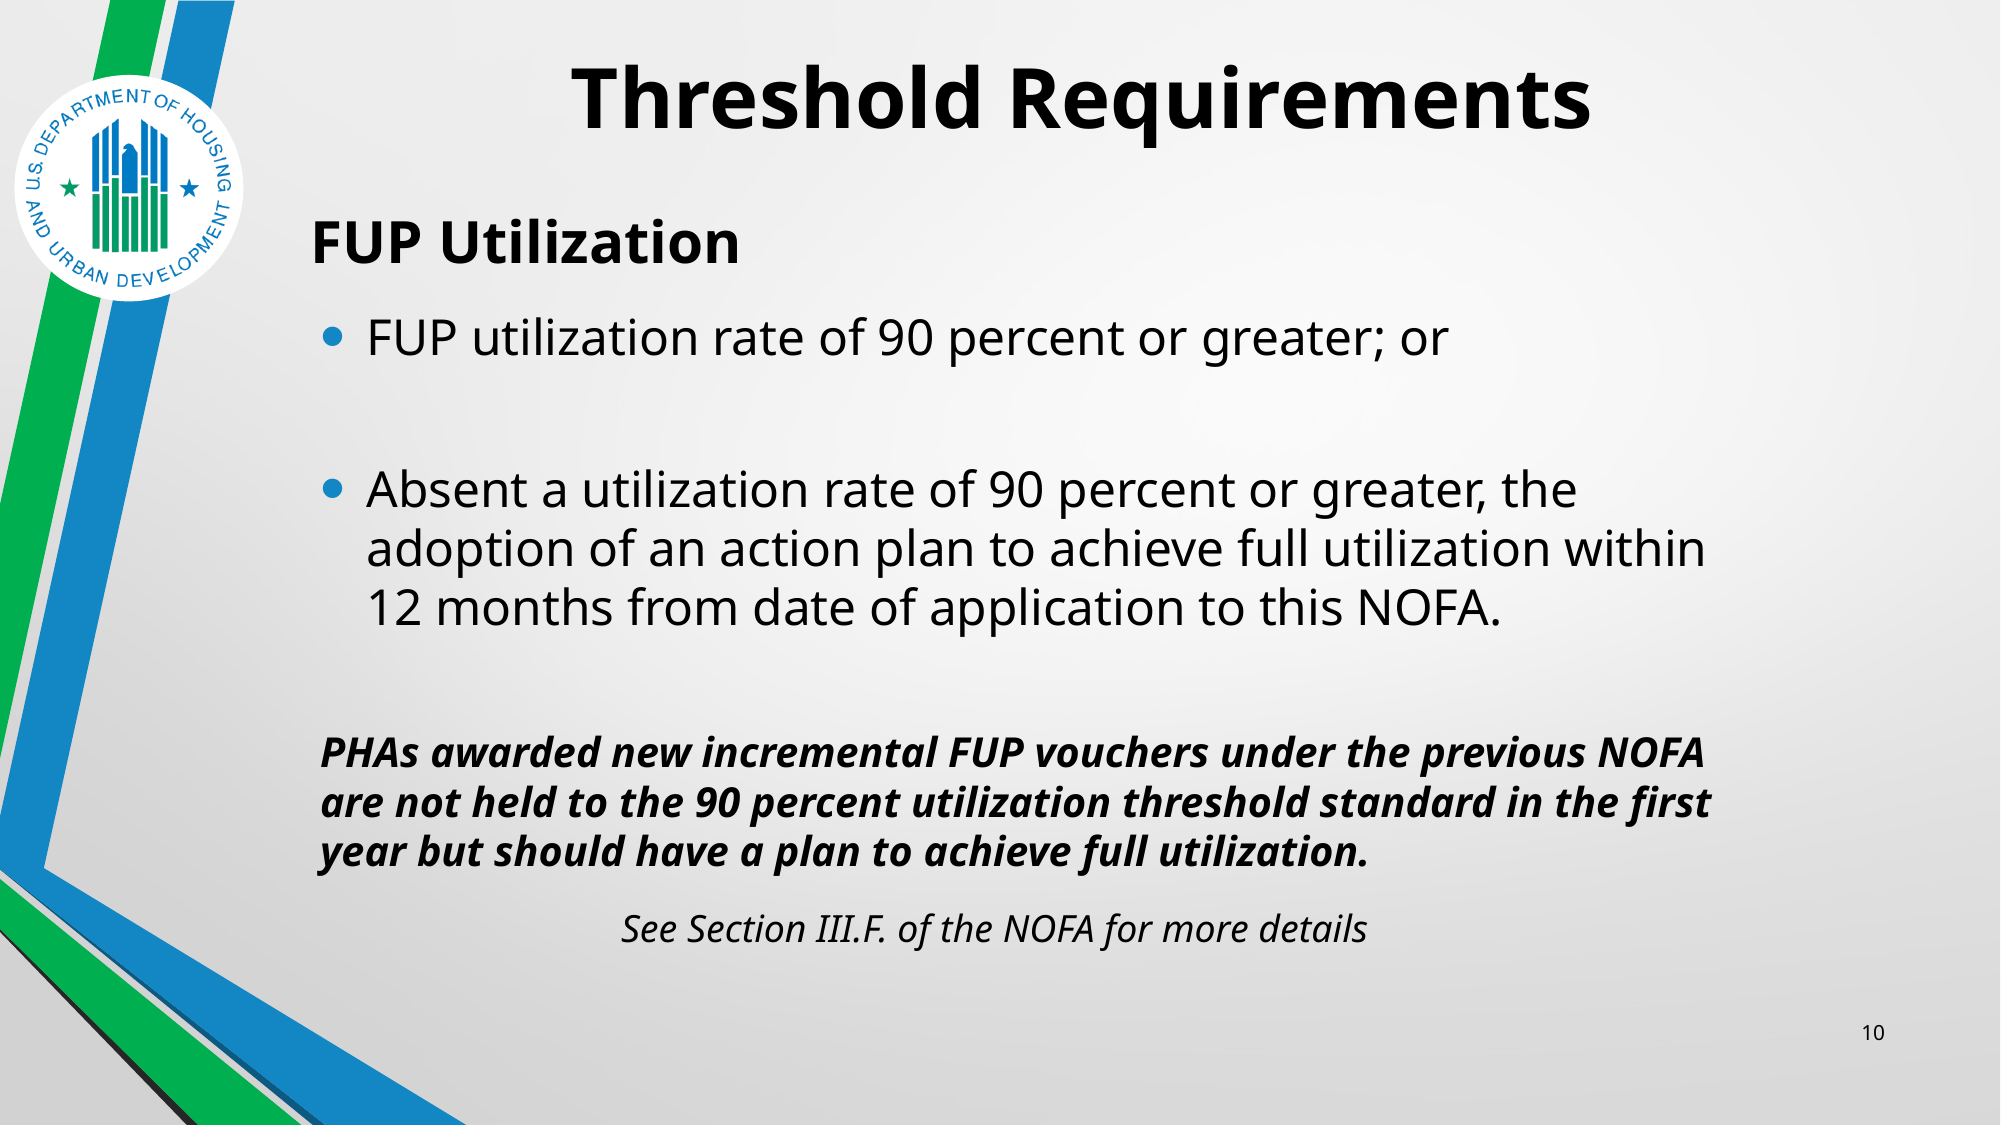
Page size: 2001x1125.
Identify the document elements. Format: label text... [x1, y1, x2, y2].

title Threshold Requirements [239, 27, 1925, 164]
text_box FUP Utilization [219, 197, 833, 283]
picture [26, 89, 231, 287]
text_box See Section III.F. of the NOFA for more details [606, 897, 1419, 958]
slide_number 10 [1809, 1003, 1900, 1064]
list FUP utilization rate of 90 percent or greater; or Absent a utilization rate of 90 percent or greater, the adoption of an action plan to achieve full utilization within 12 months from date of application to this NOFA. PHAs awarded new incremental FUP vouchers under the previous NOFA are not held to the 90 percent utilization threshold standard in the first year but should have a plan to achieve full utilization. [305, 296, 1774, 885]
